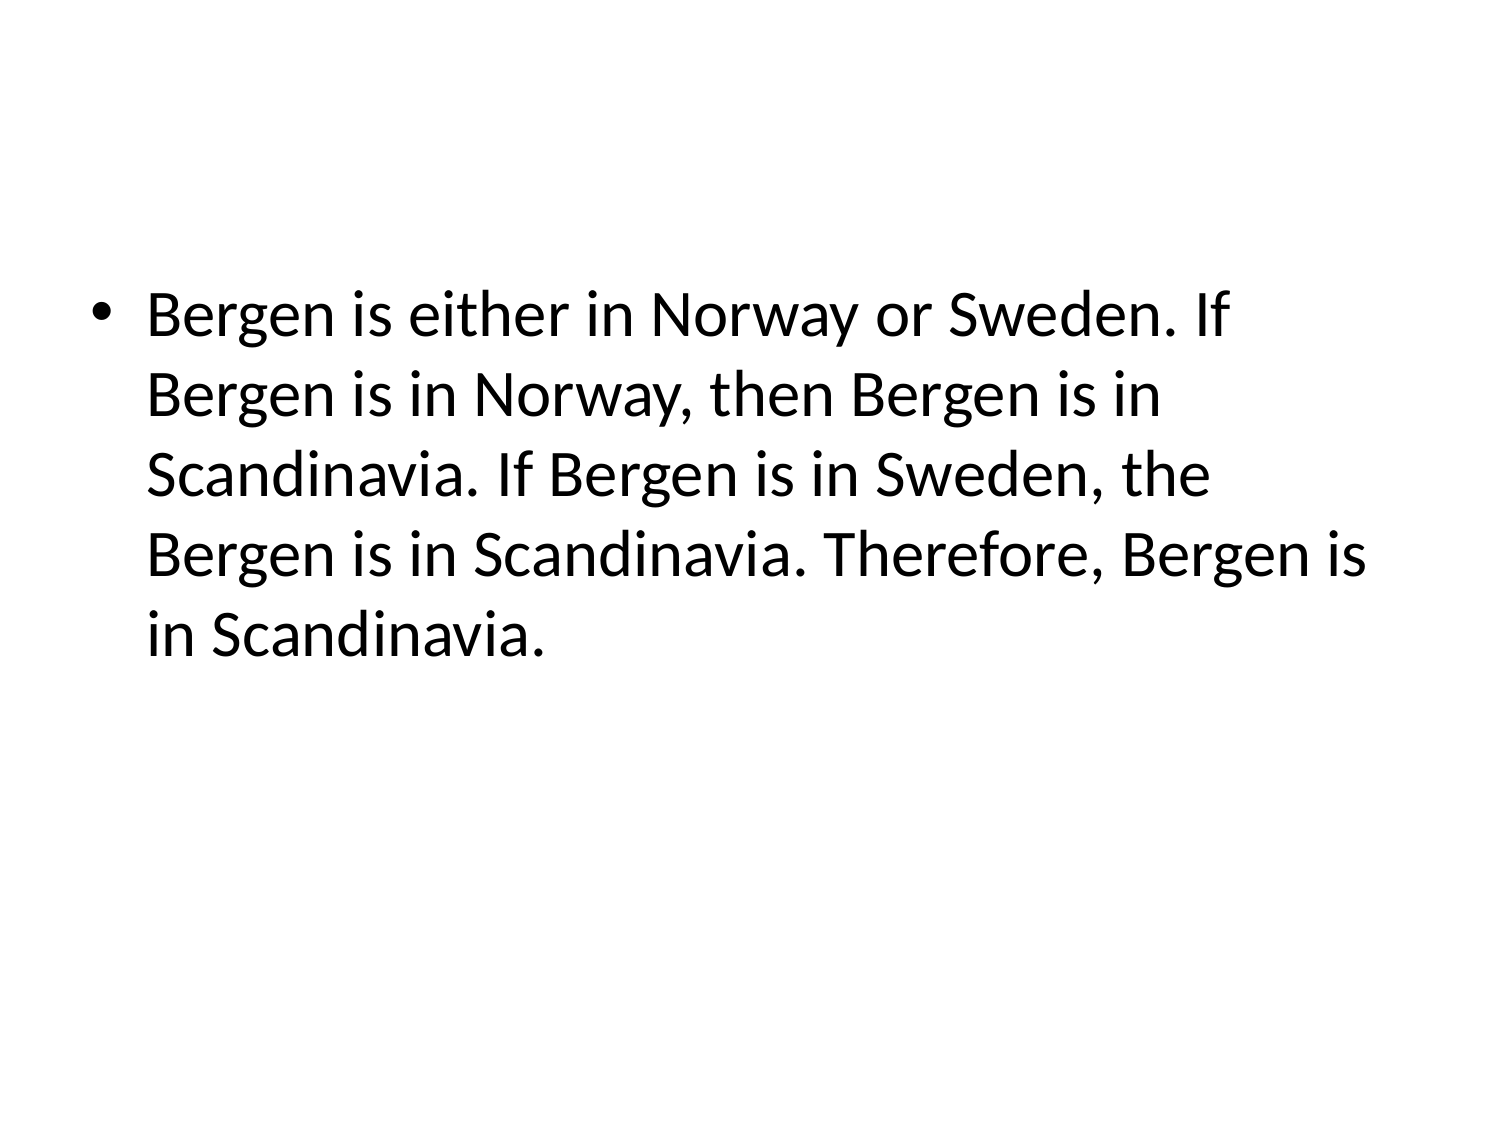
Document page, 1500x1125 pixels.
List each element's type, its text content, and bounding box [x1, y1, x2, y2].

list Bergen is either in Norway or Sweden. If Bergen is in Norway, then Bergen is in Scandinavia. If Bergen is in Sweden, the Bergen is in Scandinavia. Therefore, Bergen is in Scandinavia. [75, 262, 1425, 1005]
